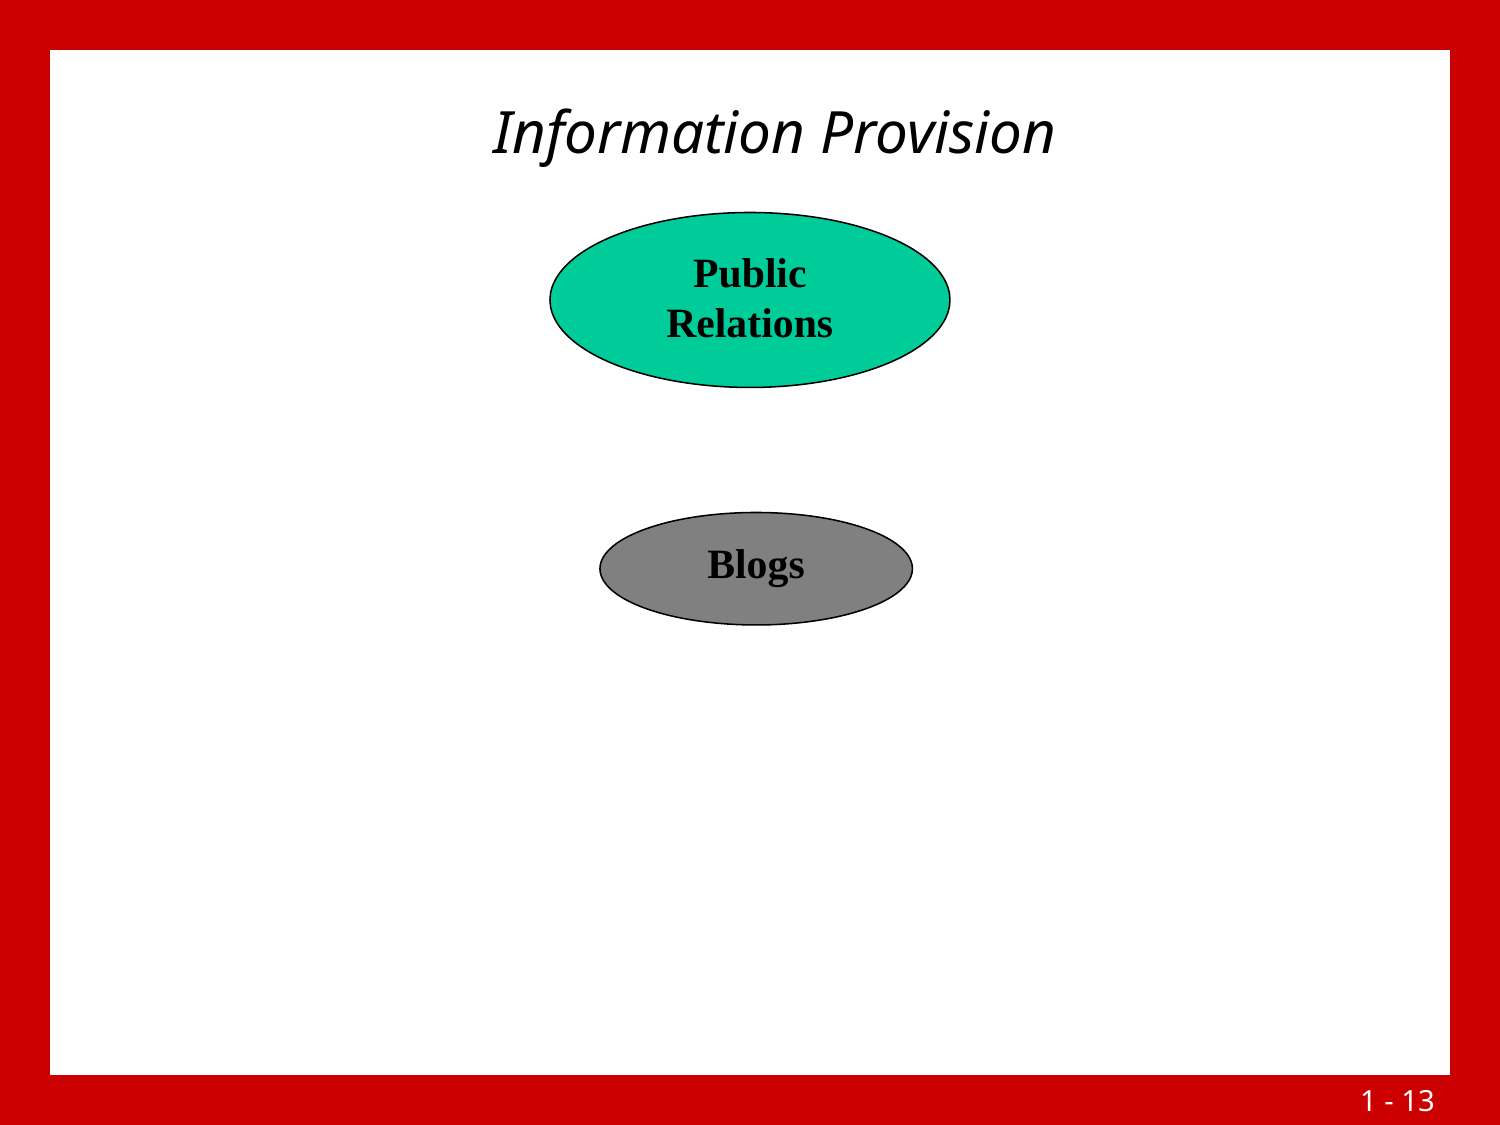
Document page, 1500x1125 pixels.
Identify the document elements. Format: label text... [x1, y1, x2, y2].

text_box Information Provision [137, 87, 1413, 188]
text_box Blogs [599, 512, 913, 625]
slide_number 1 - 12 [1137, 1074, 1451, 1125]
text_box Public Relations [549, 212, 950, 388]
